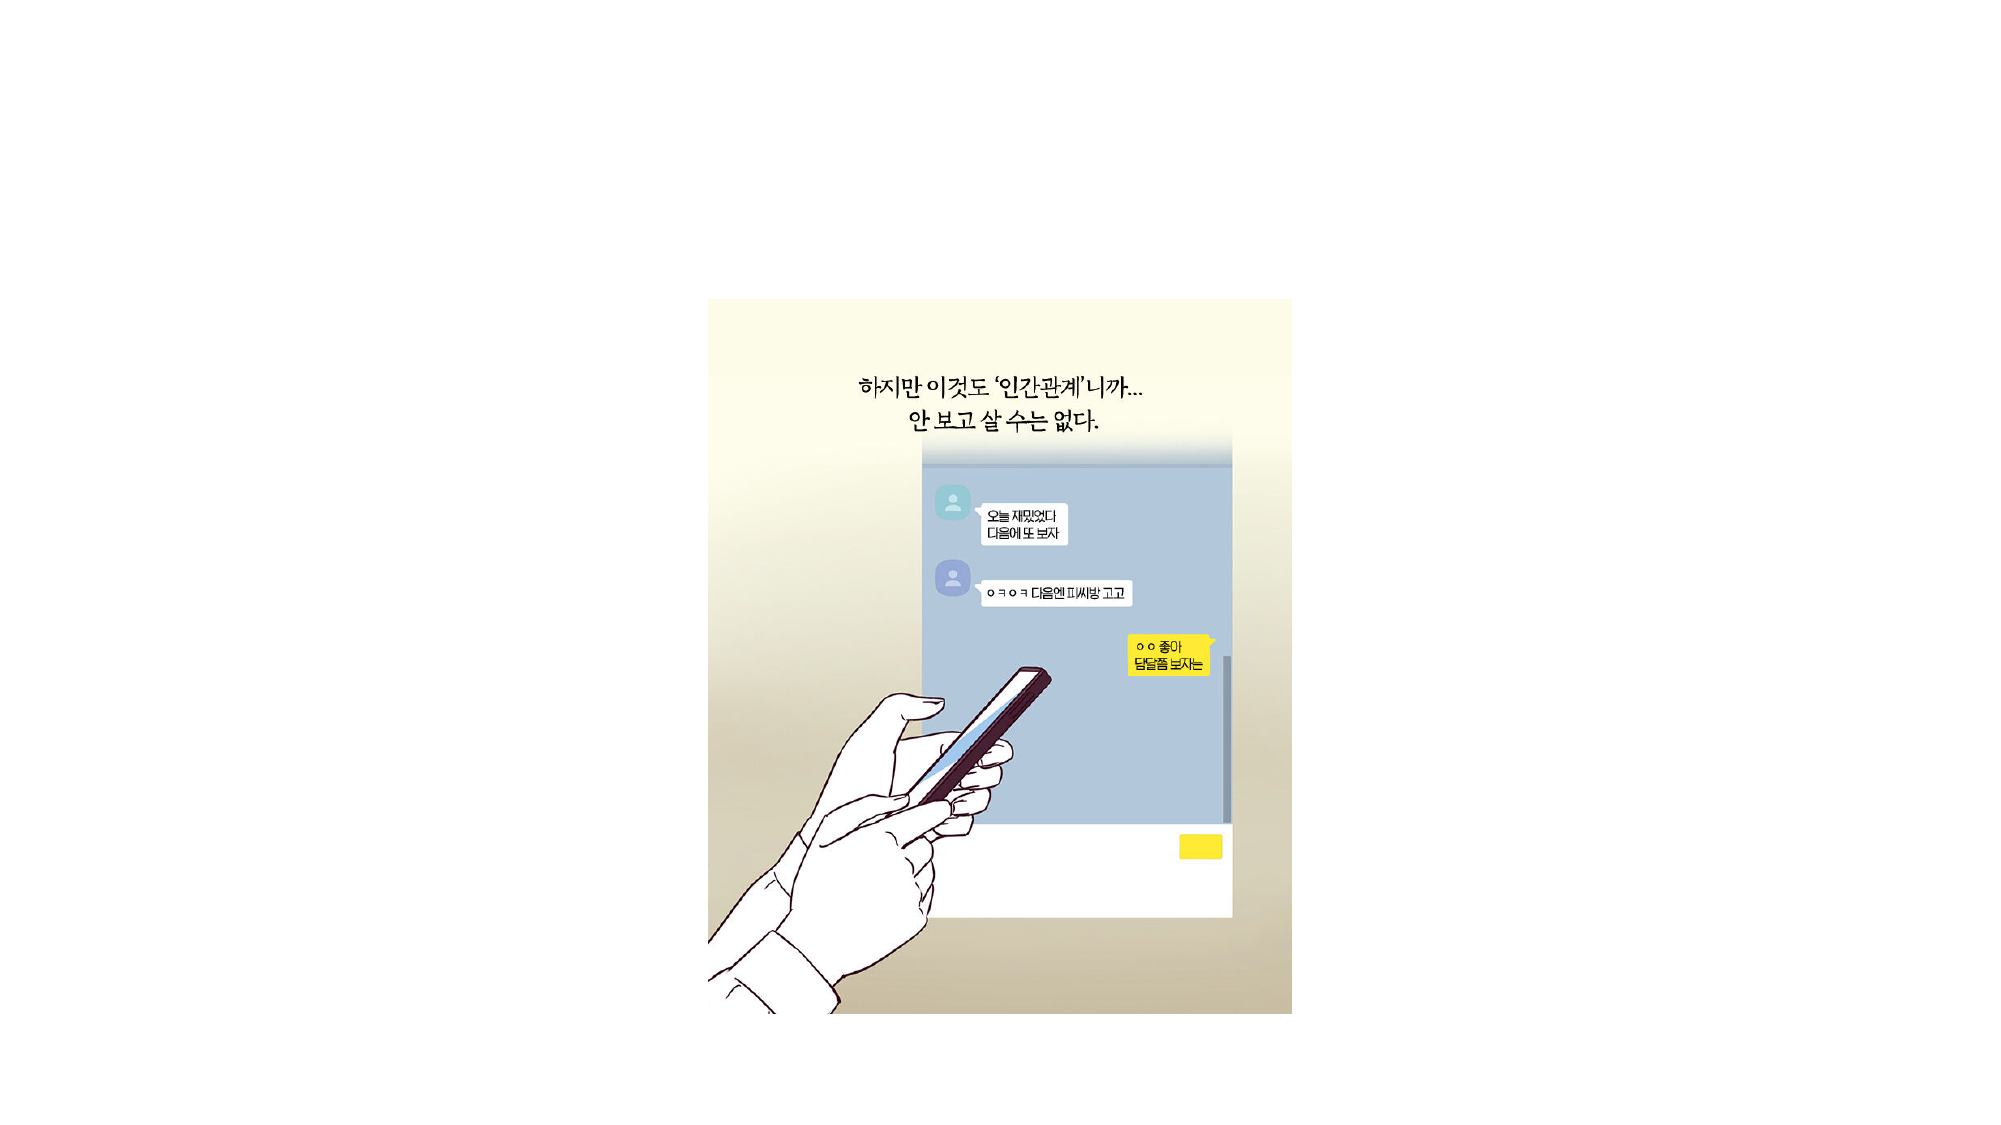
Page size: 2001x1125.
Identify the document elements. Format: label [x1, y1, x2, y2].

list [707, 299, 1292, 1014]
